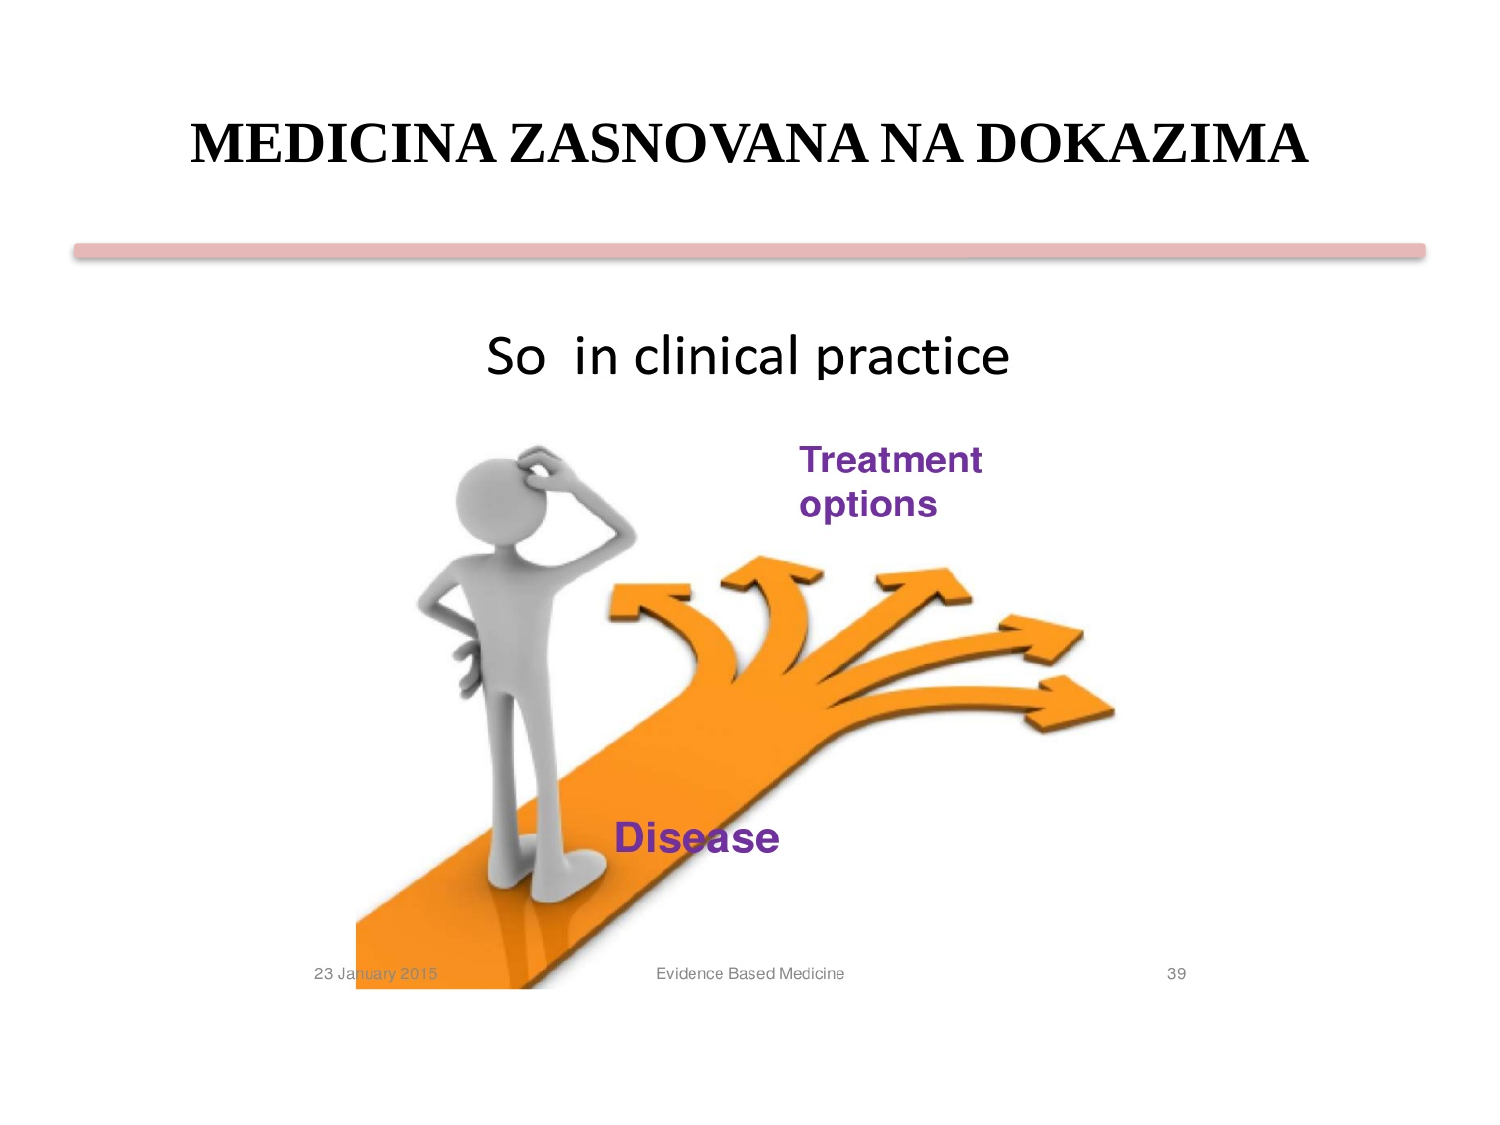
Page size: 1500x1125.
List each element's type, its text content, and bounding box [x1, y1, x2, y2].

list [254, 299, 1246, 1006]
text_box [74, 243, 1426, 258]
title MEDICINA ZASNOVANA NA DOKAZIMA [75, 45, 1425, 233]
